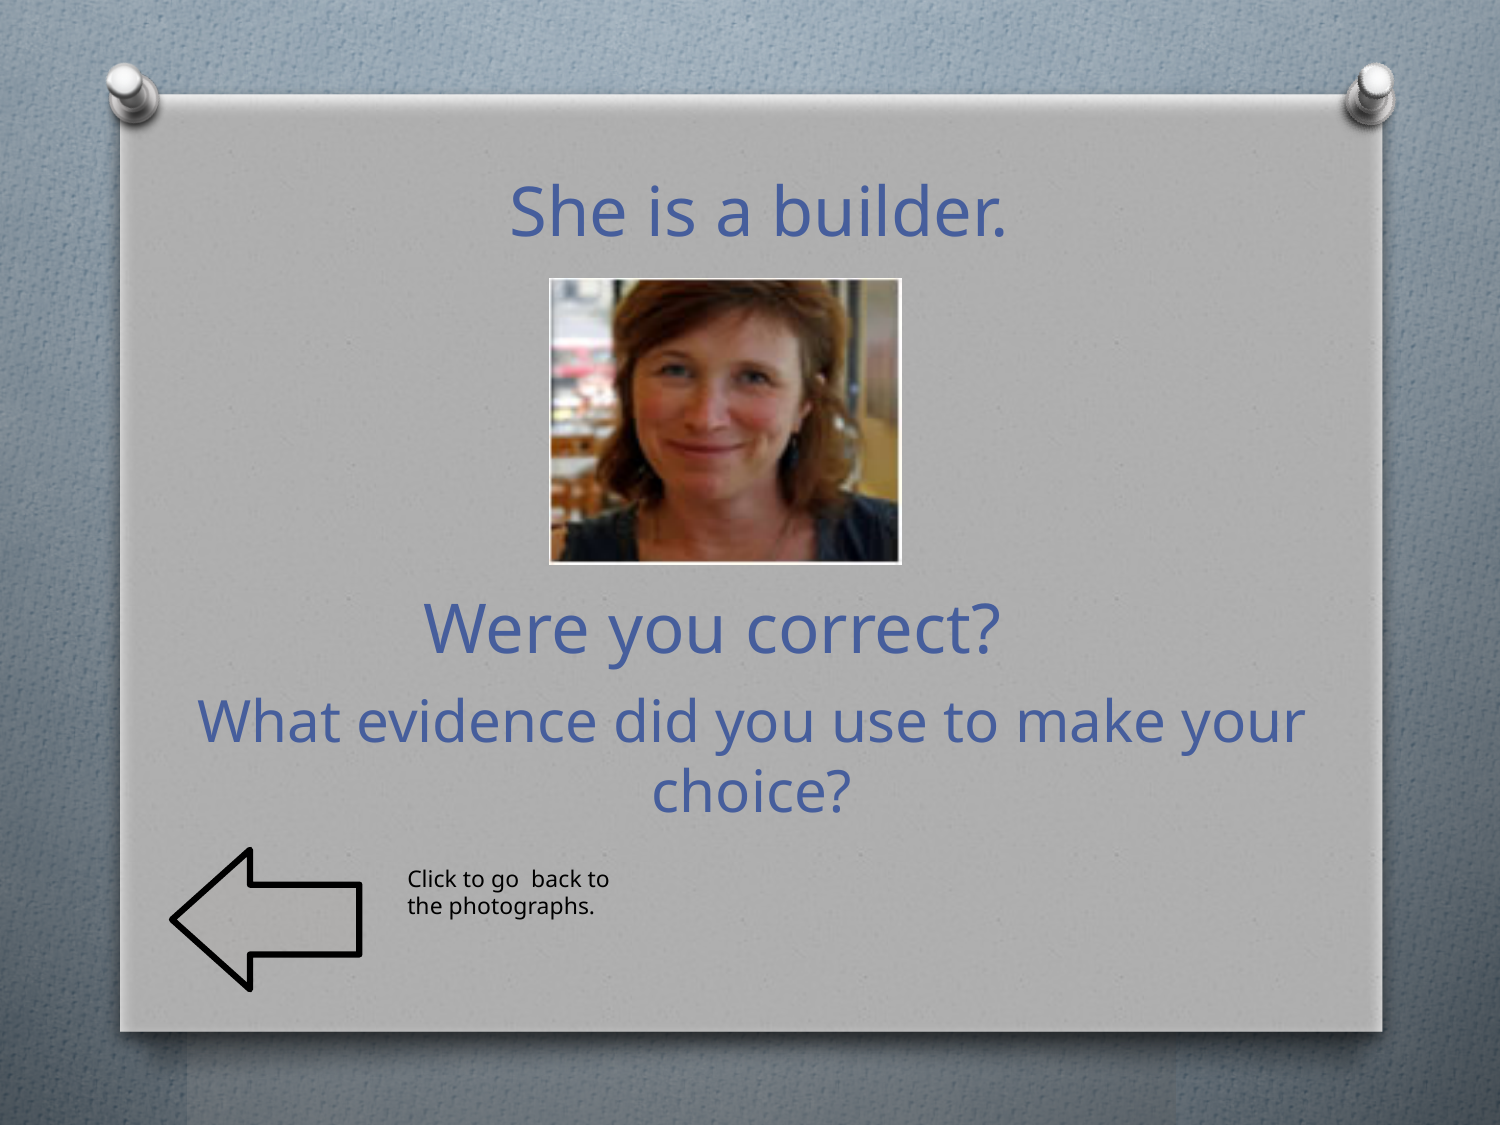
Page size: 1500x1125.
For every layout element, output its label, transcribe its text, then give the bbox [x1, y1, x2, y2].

text_box What evidence did you use to make your choice? [176, 677, 1328, 831]
text_box Were you correct? [309, 578, 1116, 674]
text_box She is a builder. [0, 161, 1500, 257]
picture [548, 278, 902, 565]
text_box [159, 857, 631, 982]
picture [1317, 35, 1439, 156]
picture [75, 31, 197, 152]
